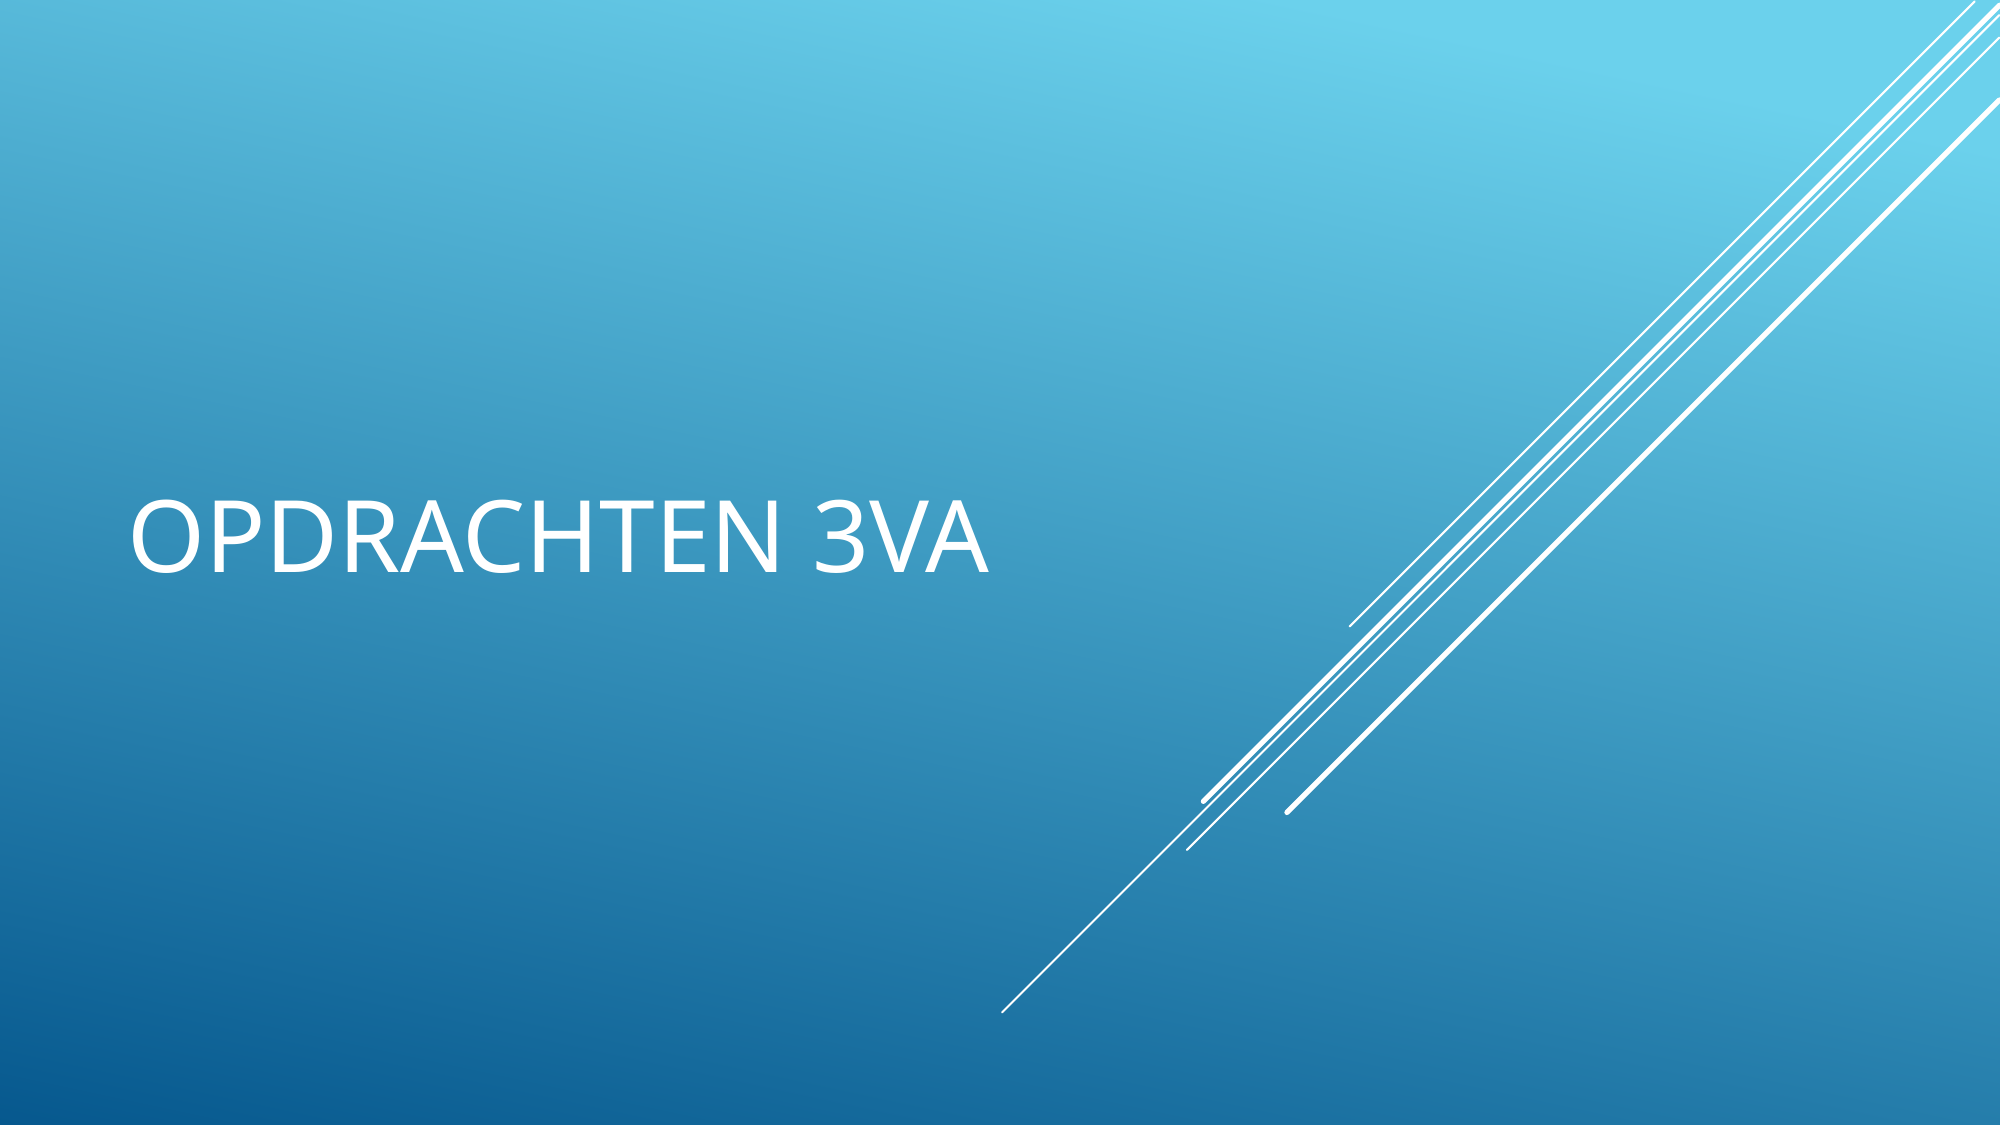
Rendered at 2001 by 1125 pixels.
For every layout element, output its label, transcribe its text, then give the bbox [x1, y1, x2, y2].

title Opdrachten 3VA [112, 112, 1425, 600]
